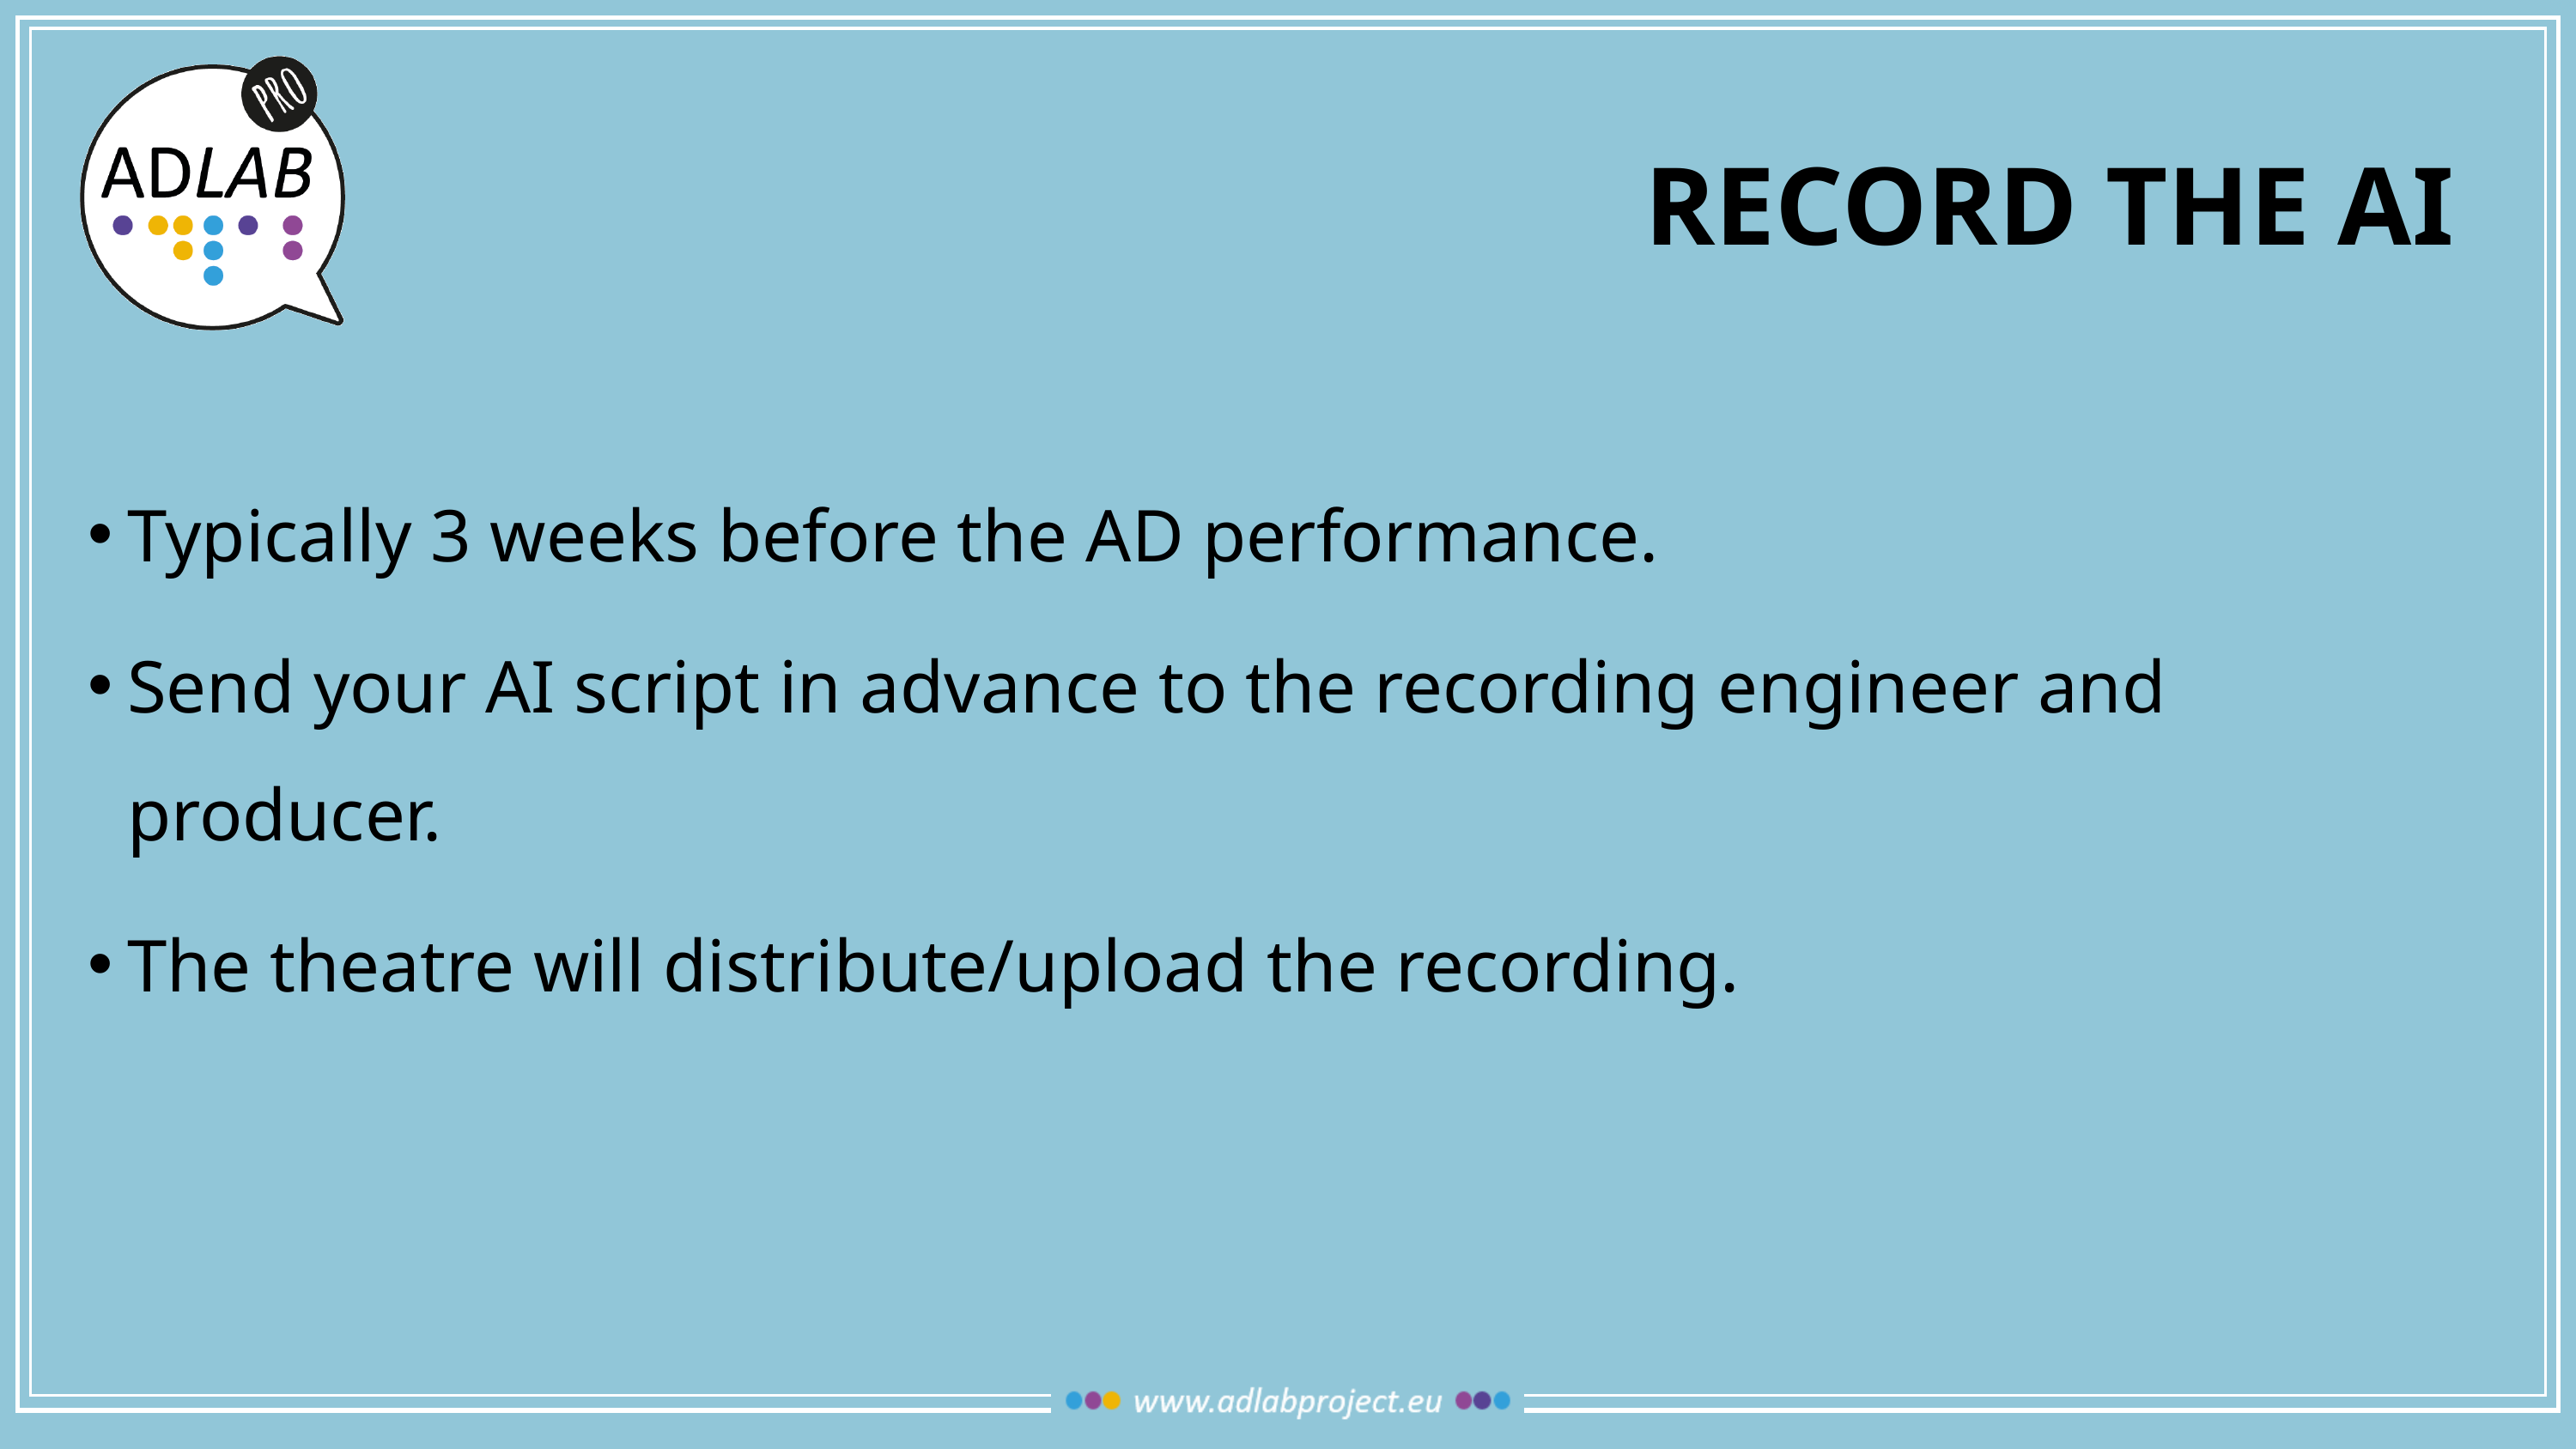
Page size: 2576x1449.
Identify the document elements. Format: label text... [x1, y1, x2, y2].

list Typically 3 weeks before the AD performance. Send your AI script in advance to the recording engineer and producer. The theatre will distribute/upload the recording. [75, 440, 2501, 1122]
picture [1051, 1378, 1524, 1429]
picture [72, 49, 353, 330]
title Record the AI [384, 70, 2467, 351]
